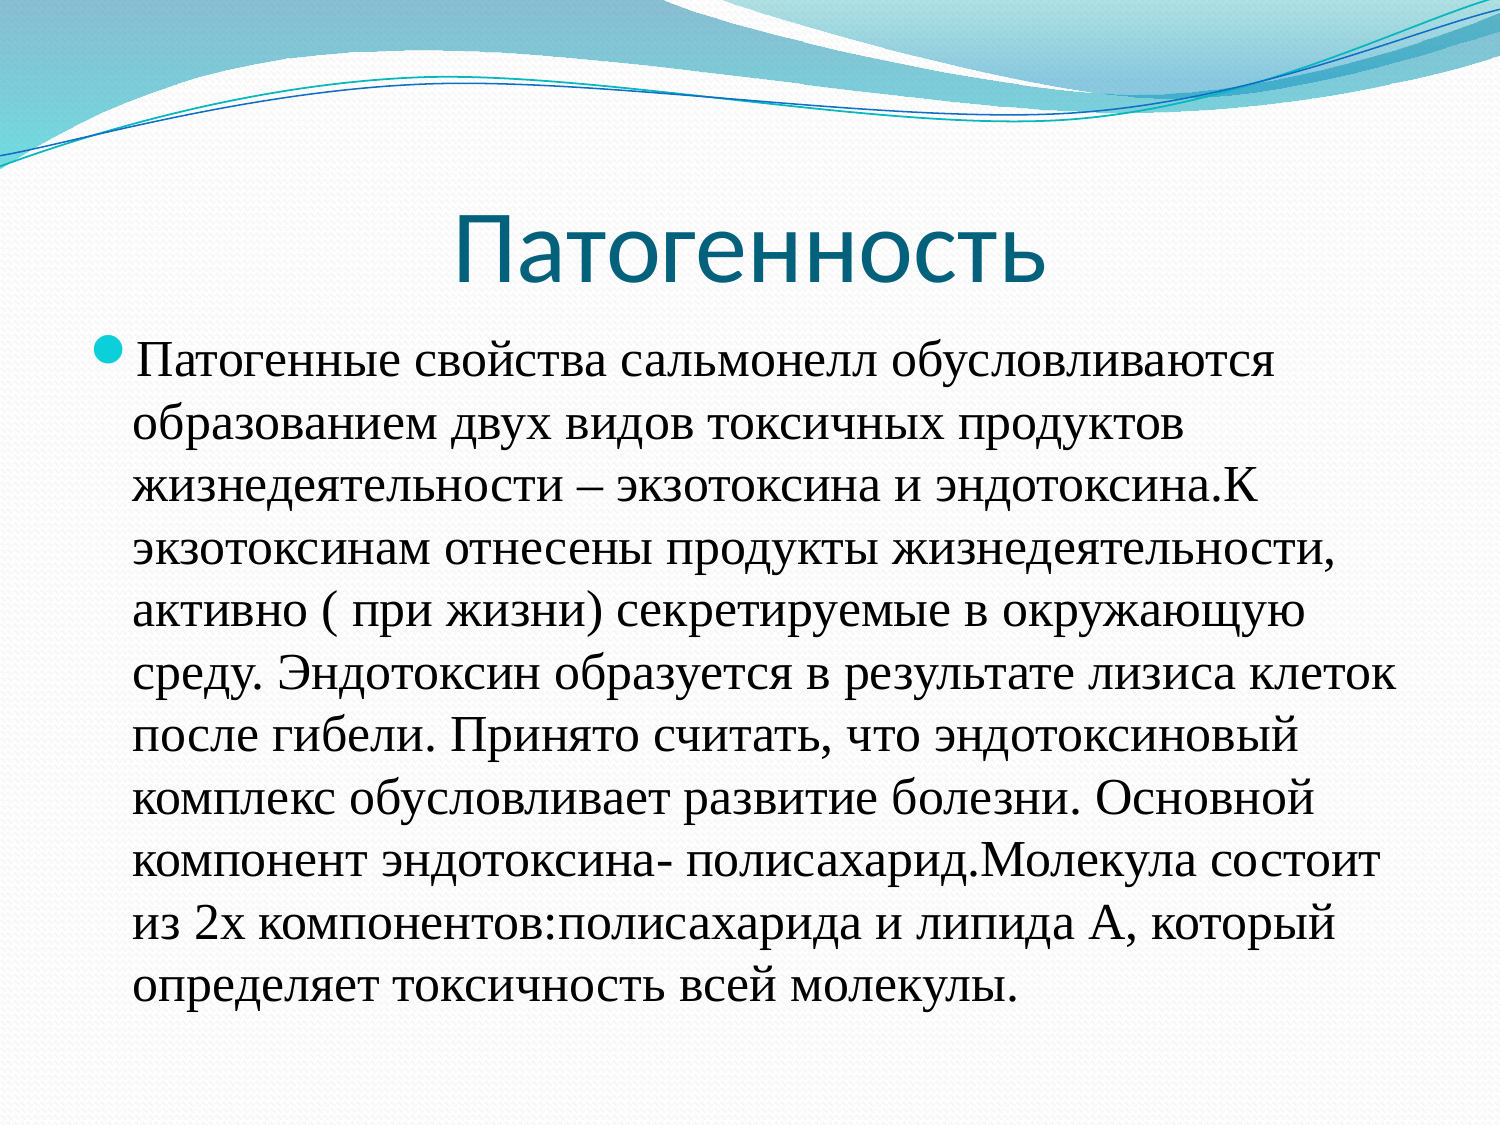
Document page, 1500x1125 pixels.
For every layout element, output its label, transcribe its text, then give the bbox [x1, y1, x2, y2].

title Патогенность [75, 115, 1425, 303]
list Патогенные свойства сальмонелл обусловливаются образованием двух видов токсичных продуктов жизнедеятельности – экзотоксина и эндотоксина.К экзотоксинам отнесены продукты жизнедеятельности, активно ( при жизни) секретируемые в окружающую среду. Эндотоксин образуется в результате лизиса клеток после гибели. Принято считать, что эндотоксиновый комплекс обусловливает развитие болезни. Основной компонент эндотоксина- полисахарид.Молекула состоит из 2х компонентов:полисахарида и липида А, который определяет токсичность всей молекулы. [75, 317, 1425, 1038]
